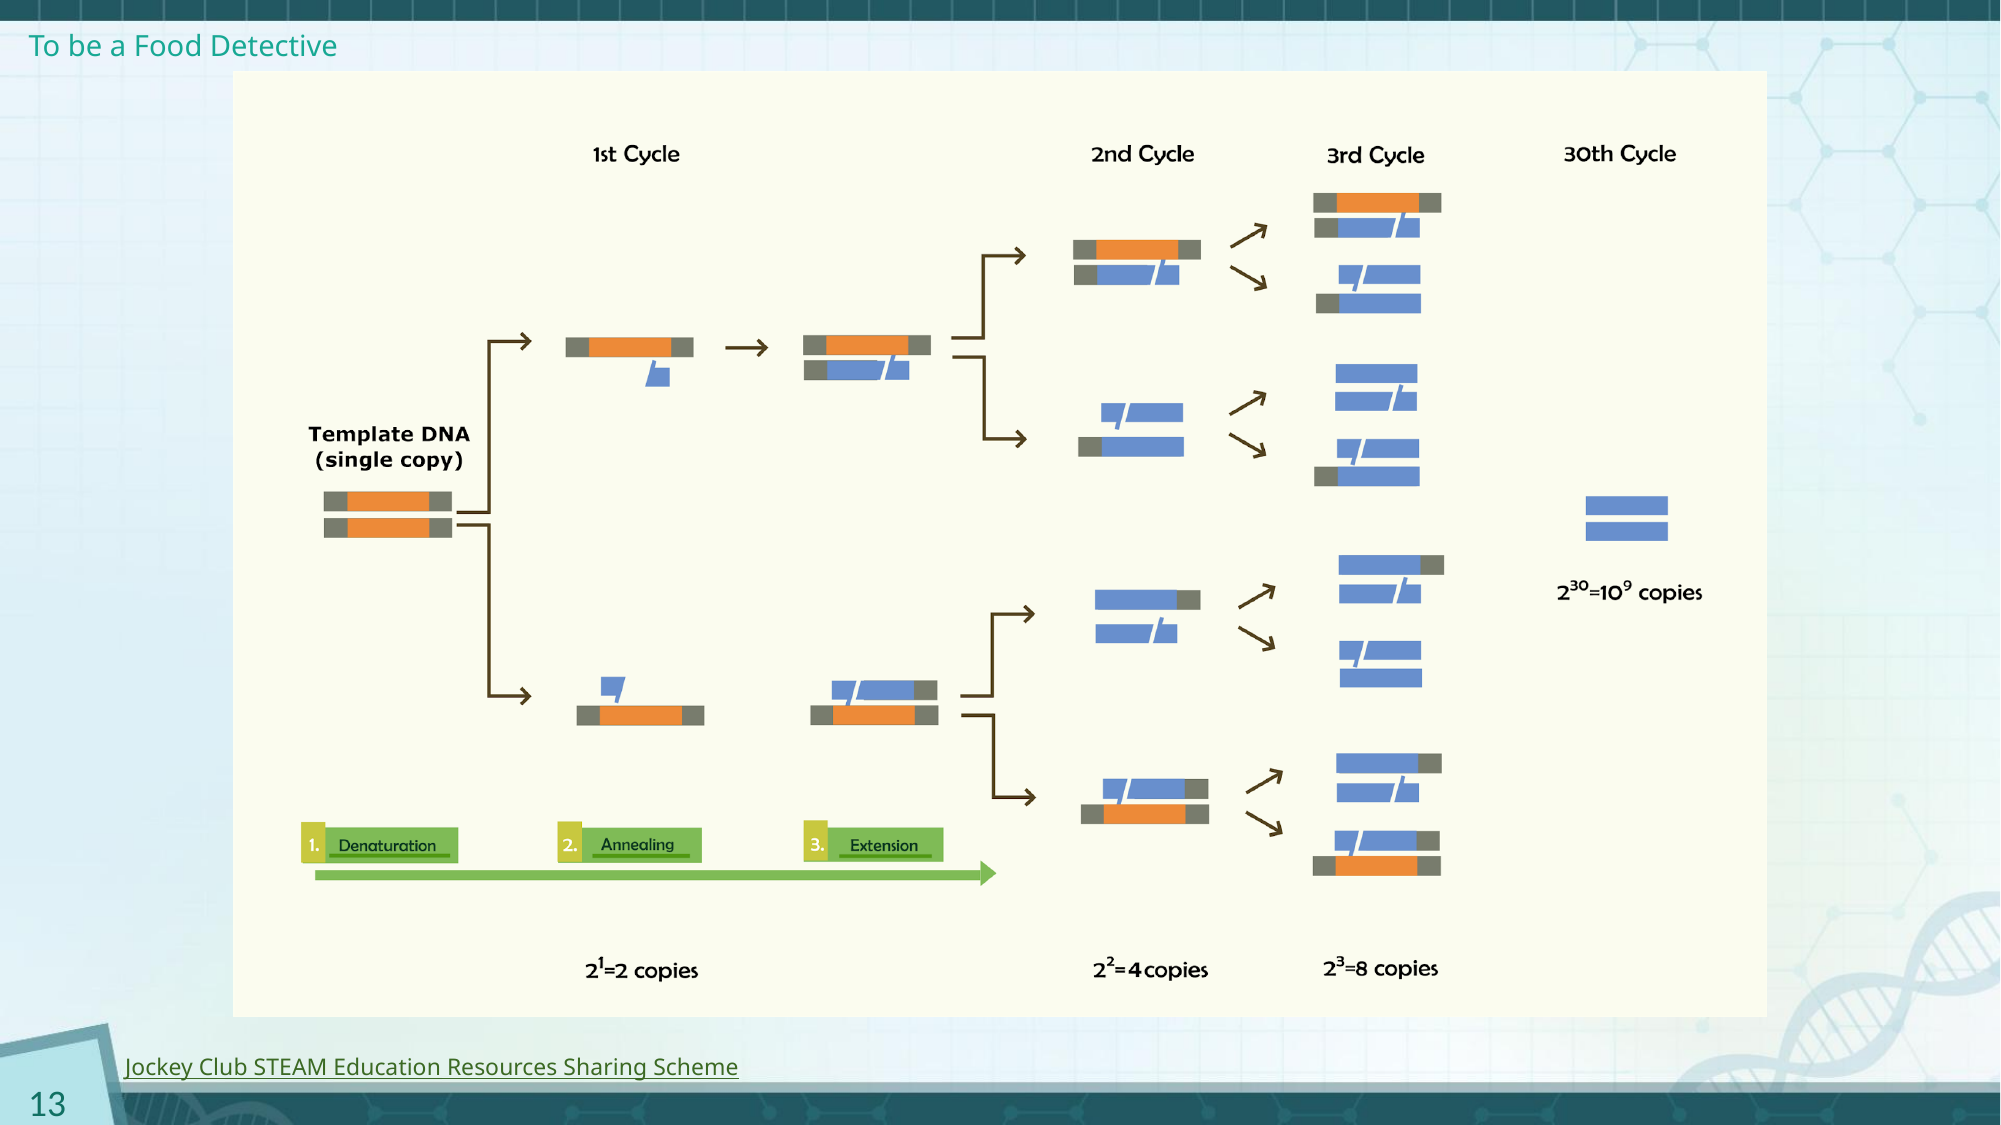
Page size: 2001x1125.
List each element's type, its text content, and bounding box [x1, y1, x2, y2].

slide_number 13 [0, 1071, 96, 1125]
picture [0, 0, 2001, 1125]
